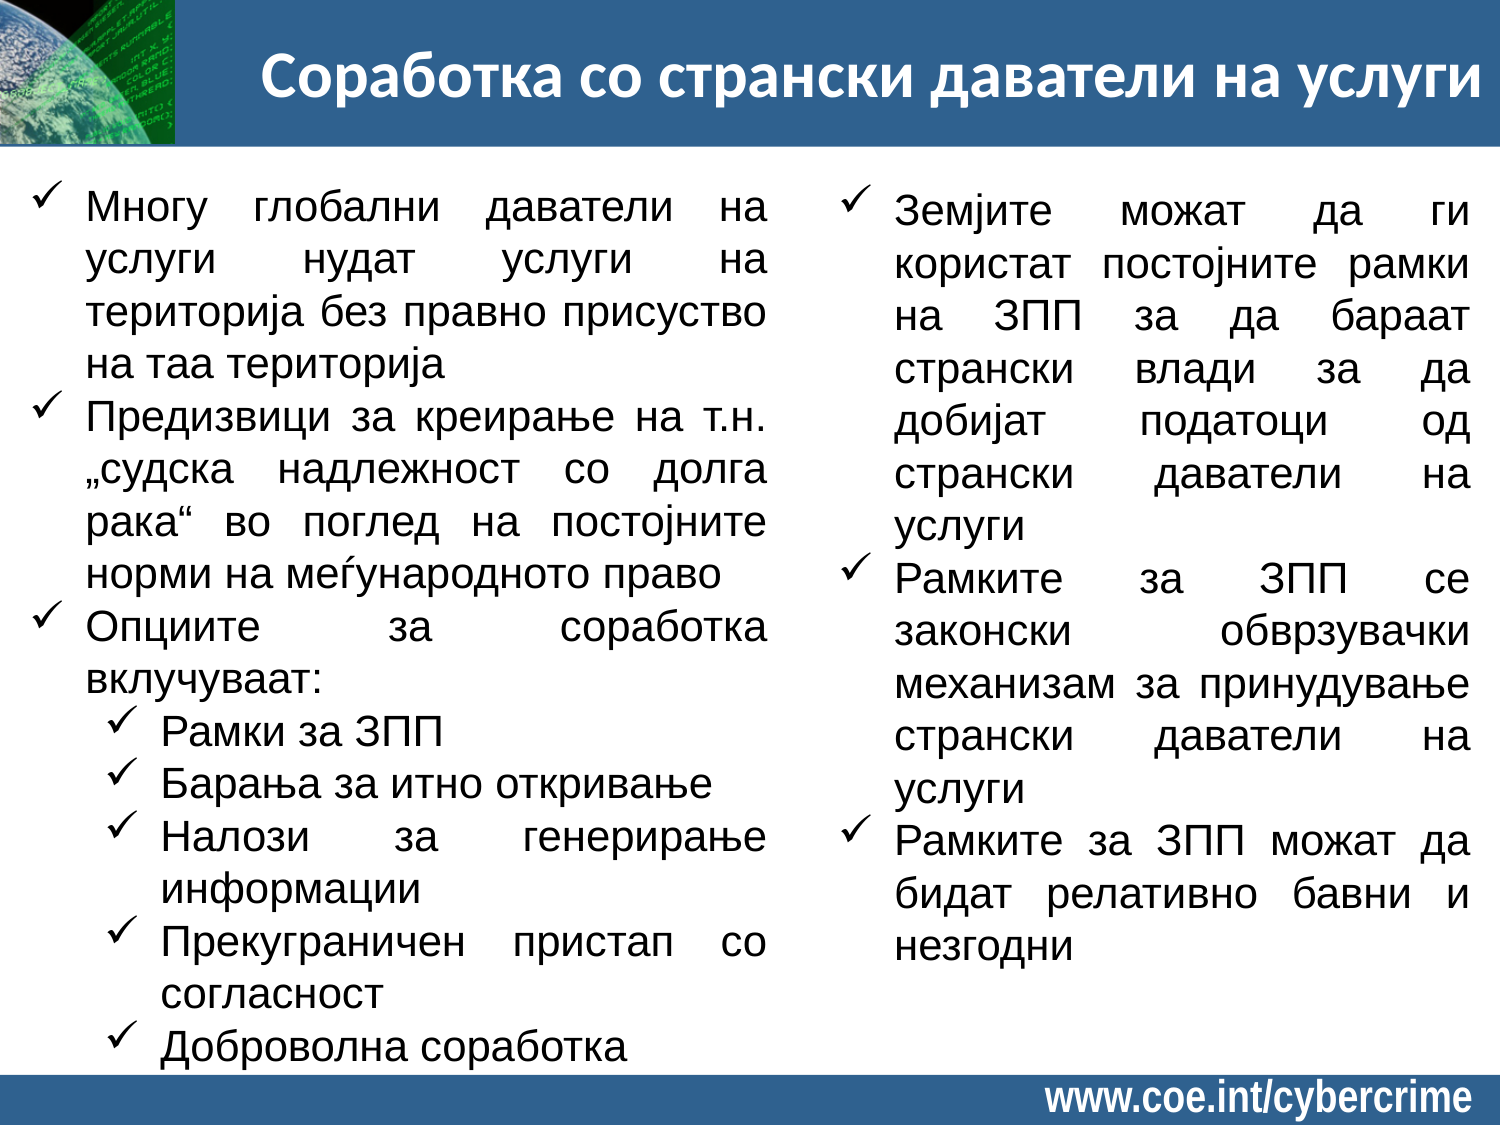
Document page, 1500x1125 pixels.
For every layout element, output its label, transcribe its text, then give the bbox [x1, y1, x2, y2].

picture [0, 0, 175, 144]
text_box www.coe.int/cybercrime [1030, 1059, 1500, 1125]
text_box Земјите можат да ги користат постојните рамки на ЗПП за да бараат странски влади за да добијат податоци од странски даватели на услуги Рамките за ЗПП се законски обврзувачки механизам за принудување странски даватели на услуги Рамките за ЗПП можат да бидат релативно бавни и незгодни [823, 174, 1486, 1030]
text_box [0, 1073, 1030, 1125]
text_box Многу глобални даватели на услуги нудат услуги на територија без правно присуство на таа територија Предизвици за креирање на т.н. „судска надлежност со долга рака“ во поглед на постојните норми на меѓународното право Опциите за соработка вклучуваат: Рамки за ЗПП Барања за итно откривање Налози за генерирање информации Прекуграничен пристап со согласност Доброволна соработка [14, 170, 783, 1078]
text_box Соработка со странски даватели на услуги [177, 0, 1500, 149]
